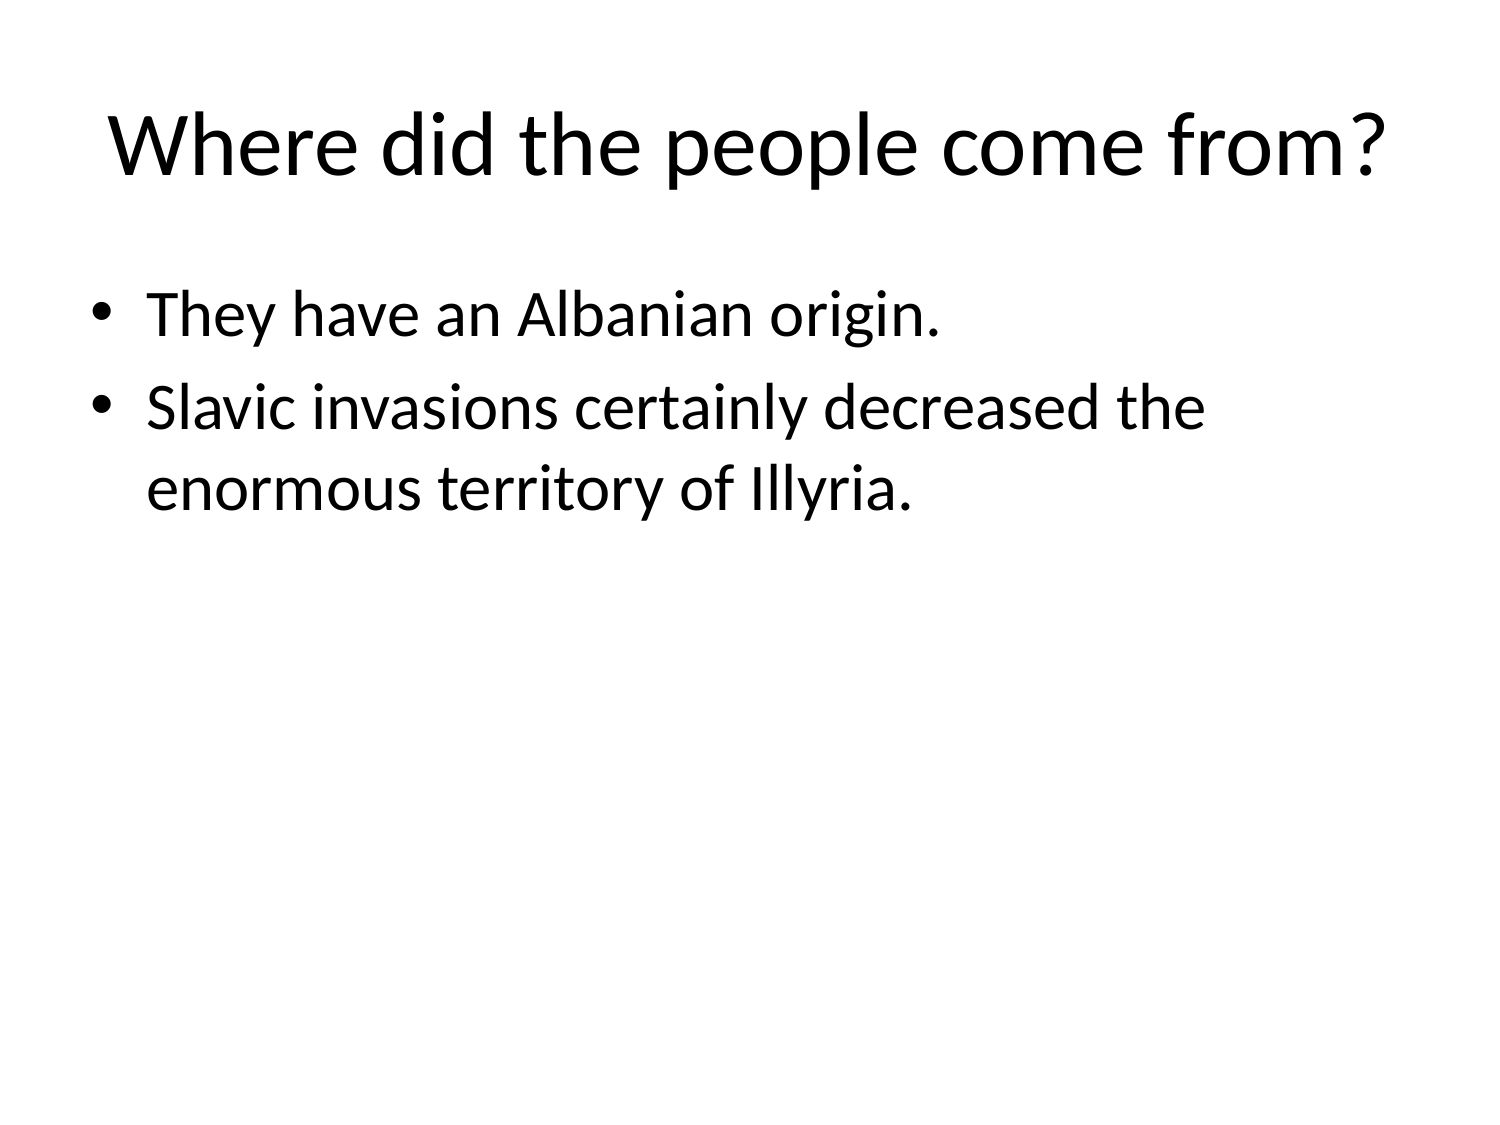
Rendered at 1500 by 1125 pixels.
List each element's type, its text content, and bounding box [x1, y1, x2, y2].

title Where did the people come from? [75, 45, 1425, 233]
list They have an Albanian origin. Slavic invasions certainly decreased the enormous territory of Illyria. [75, 262, 1425, 1005]
